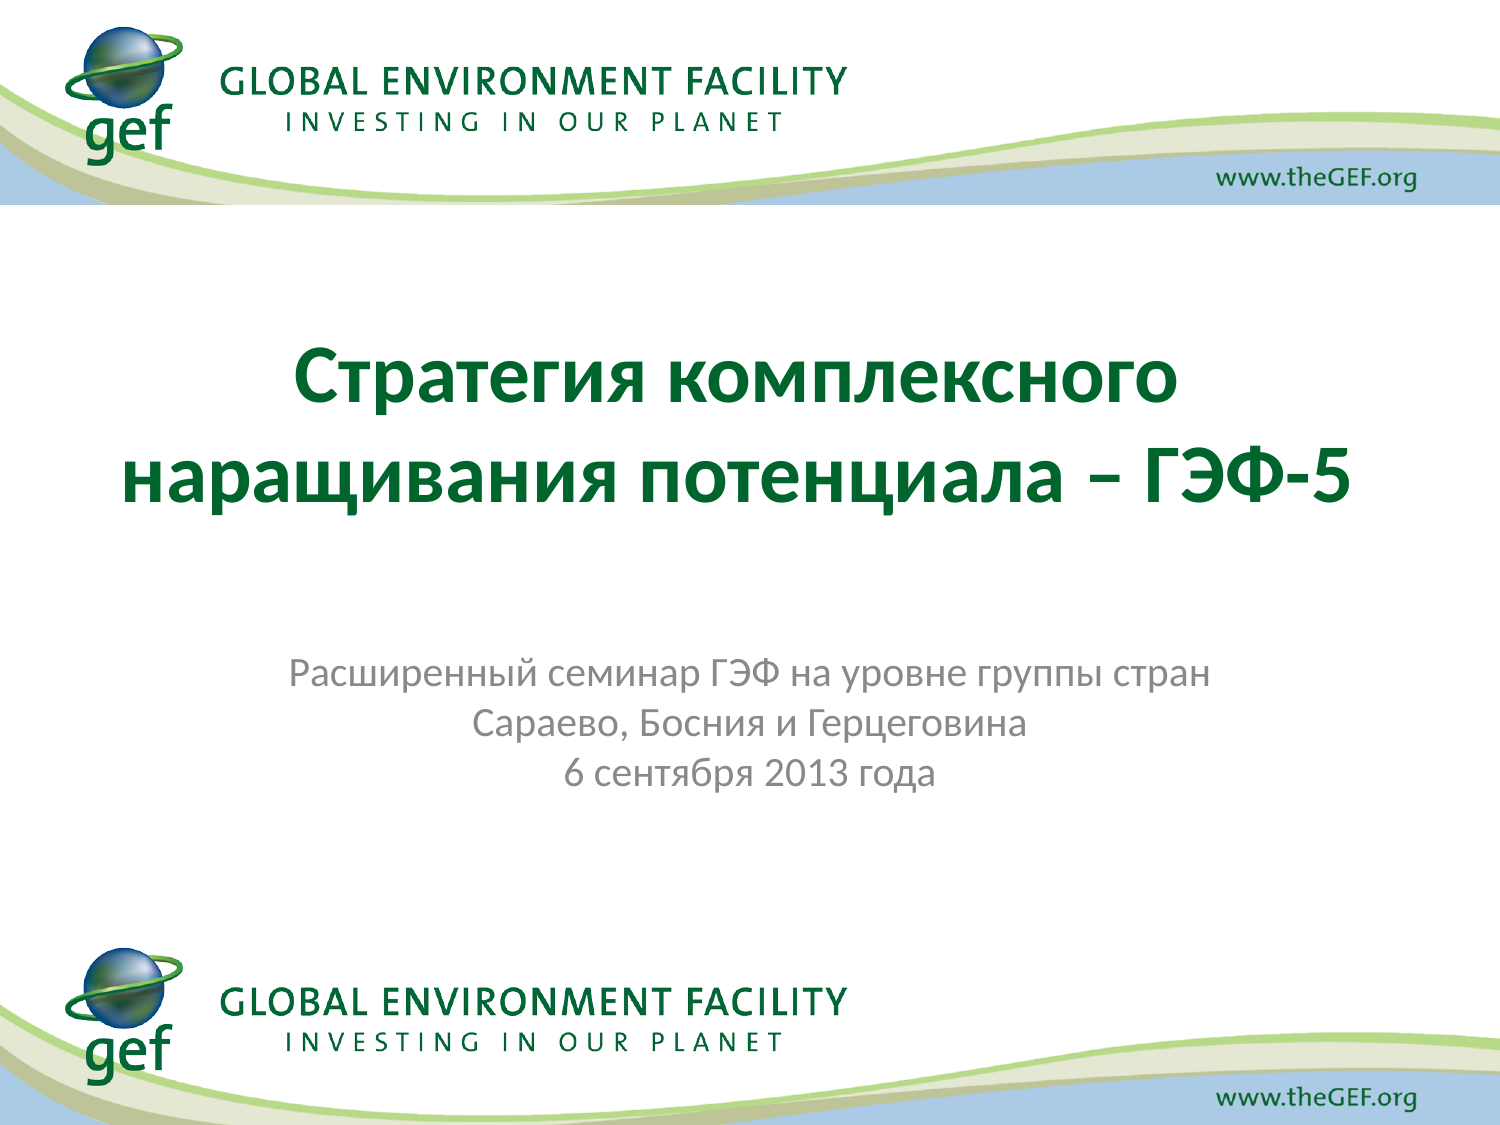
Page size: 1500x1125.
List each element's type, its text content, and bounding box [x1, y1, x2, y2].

title Стратегия комплексного наращивания потенциала – ГЭФ-5 [99, 212, 1375, 626]
picture [0, 0, 1500, 205]
subtitle Расширенный семинар ГЭФ на уровне группы стран Сараево, Босния и Герцеговина 6 сентября 2013 года [150, 637, 1350, 825]
picture [0, 920, 1500, 1125]
